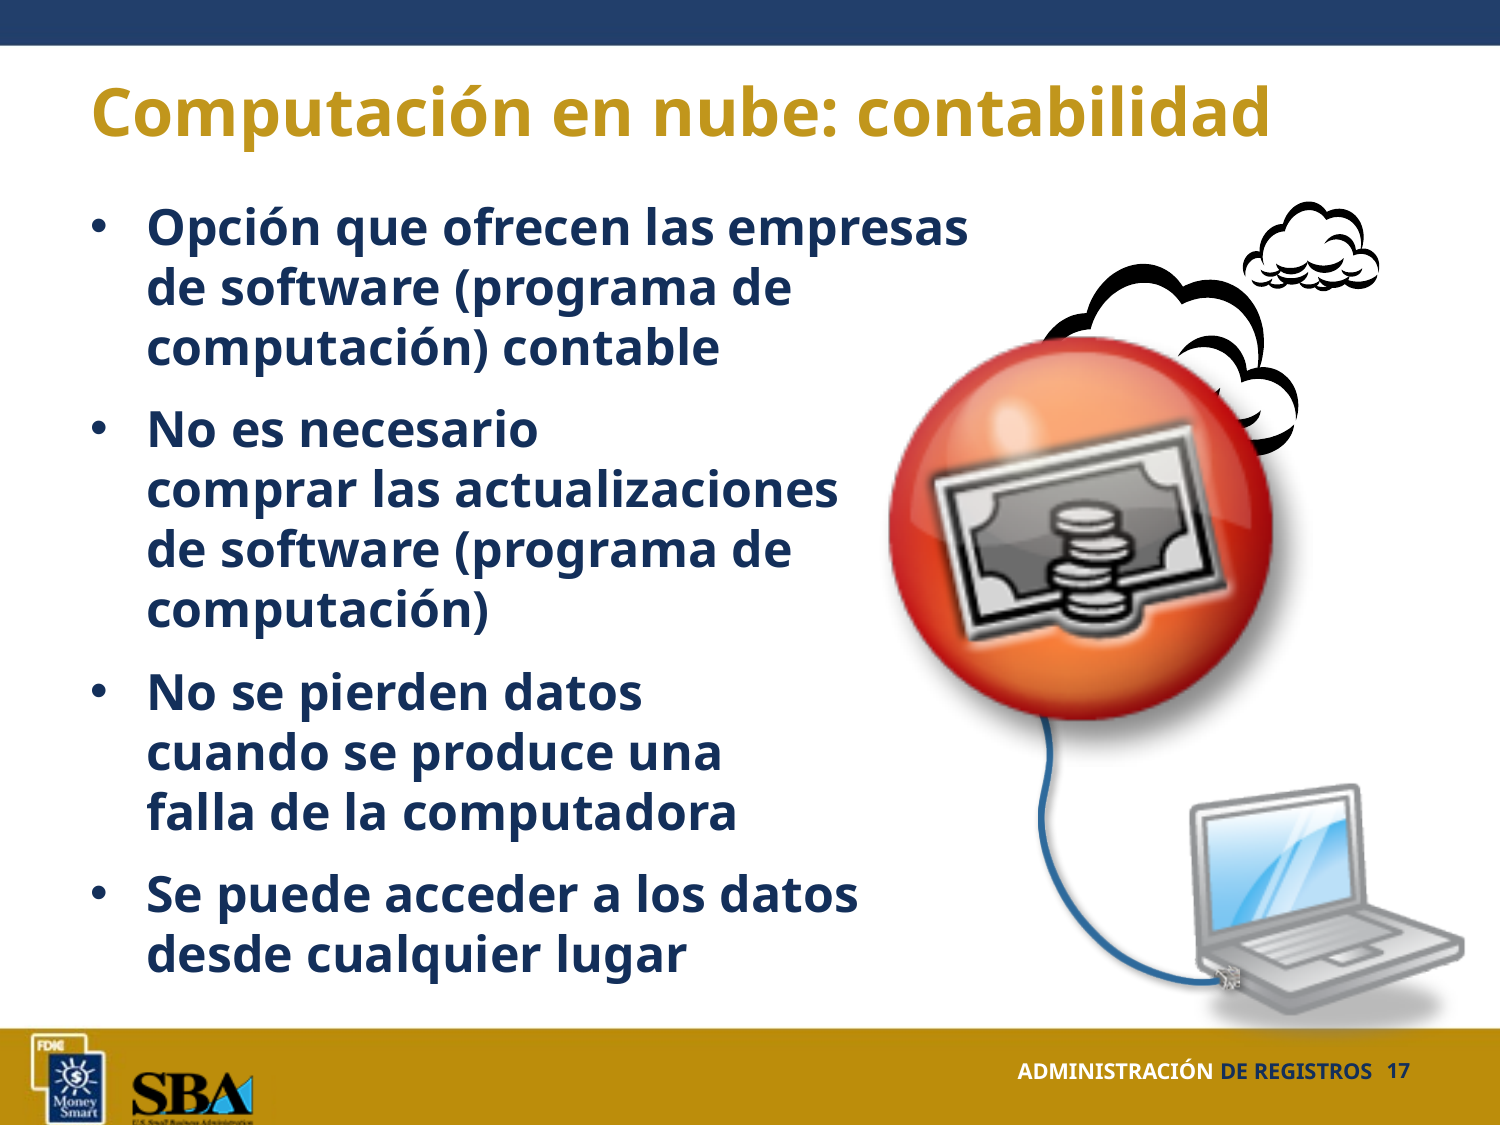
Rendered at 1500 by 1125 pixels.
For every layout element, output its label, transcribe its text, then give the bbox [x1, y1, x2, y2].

list Opción que ofrecen las empresas de software (programa de computación) contable No es necesario comprar las actualizaciones de software (programa de computación) No se pierden datos cuando se produce una falla de la computadora Se puede acceder a los datos desde cualquier lugar [74, 187, 1426, 1125]
title Computación en nube: contabilidad [74, 62, 1426, 163]
picture [0, 0, 1500, 1125]
